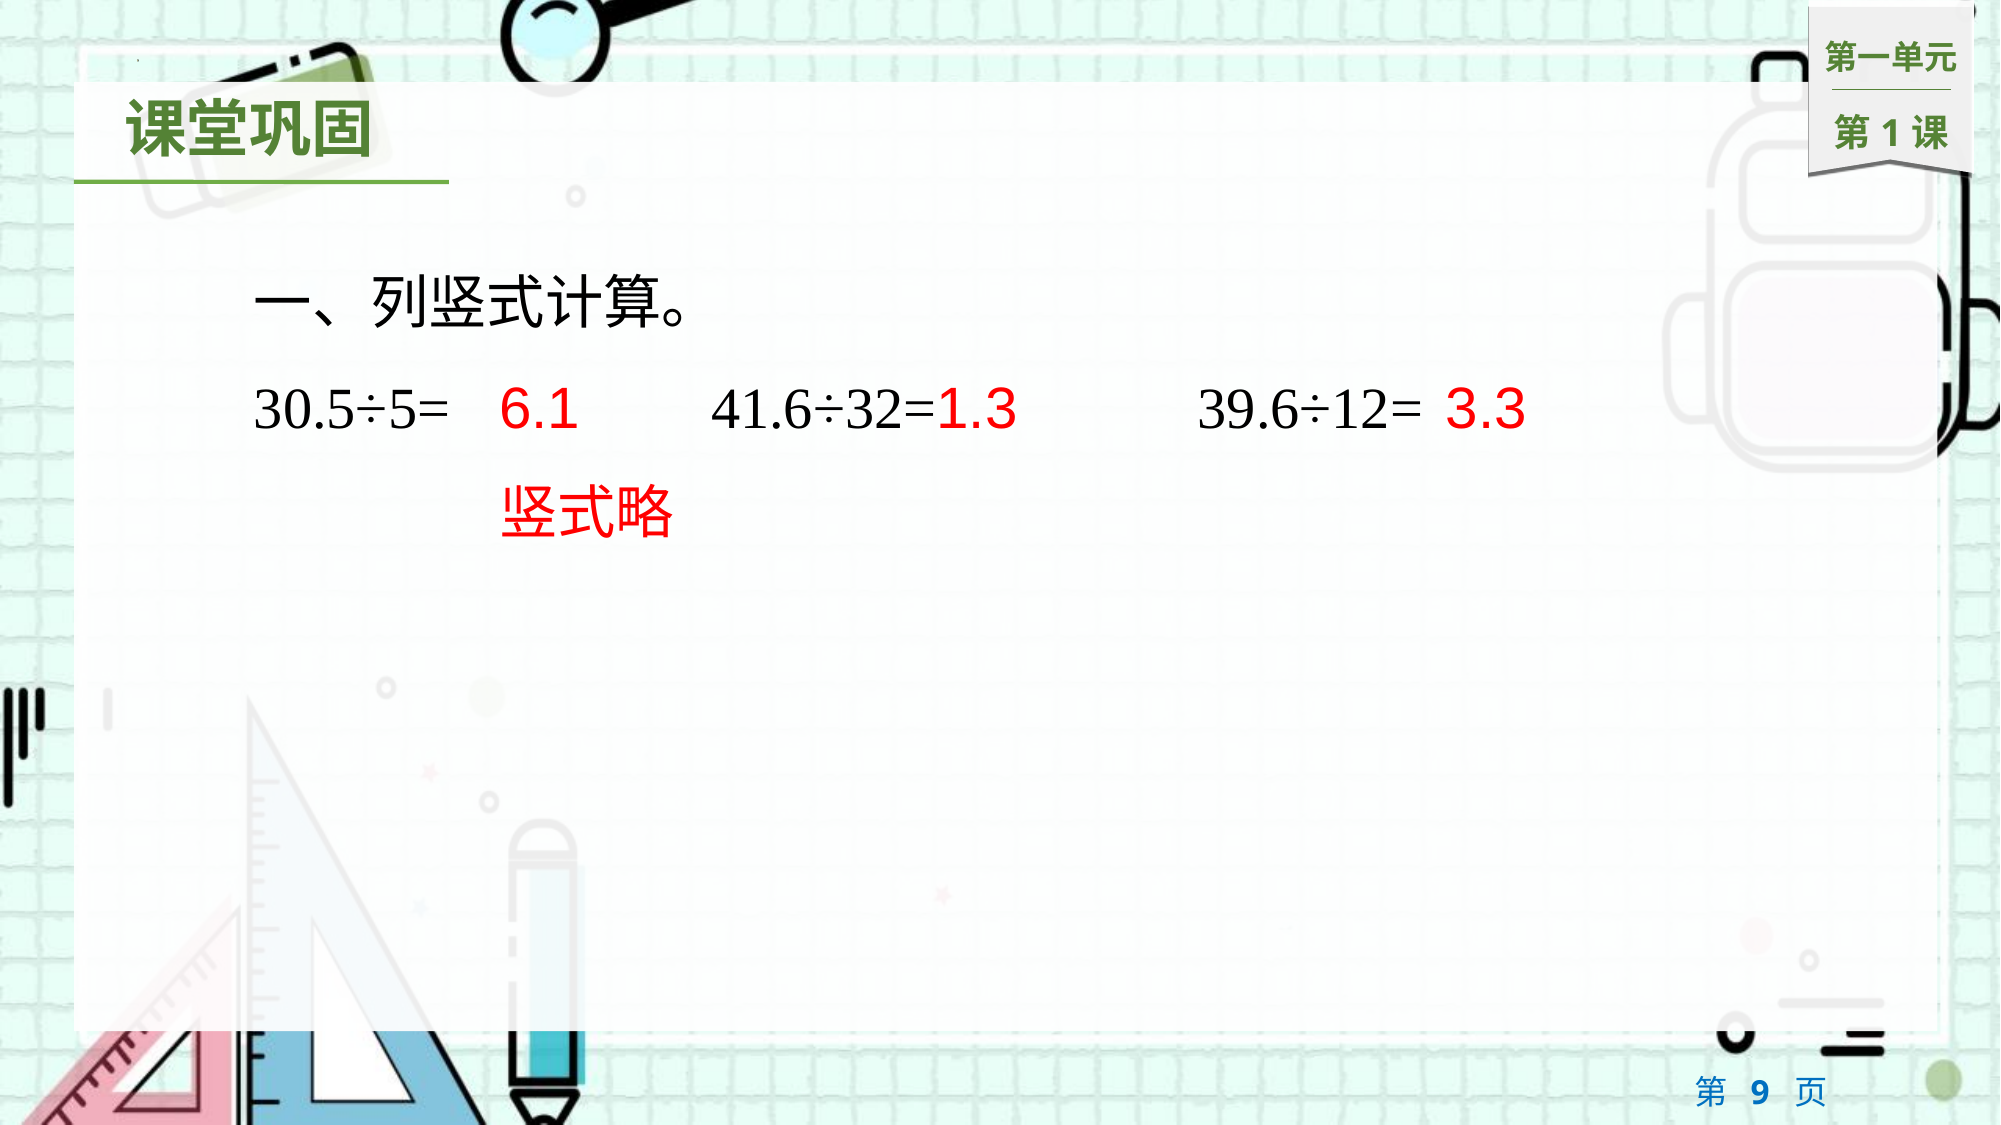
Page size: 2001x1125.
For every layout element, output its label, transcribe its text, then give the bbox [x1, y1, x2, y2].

list 6.1 1.3 3.3 竖式略 [484, 328, 1715, 434]
picture [0, 0, 2000, 1125]
list 一、列竖式计算。 30.5÷5= 41.6÷32= 39.6÷12= [121, 222, 1903, 985]
picture [1938, 168, 1971, 176]
